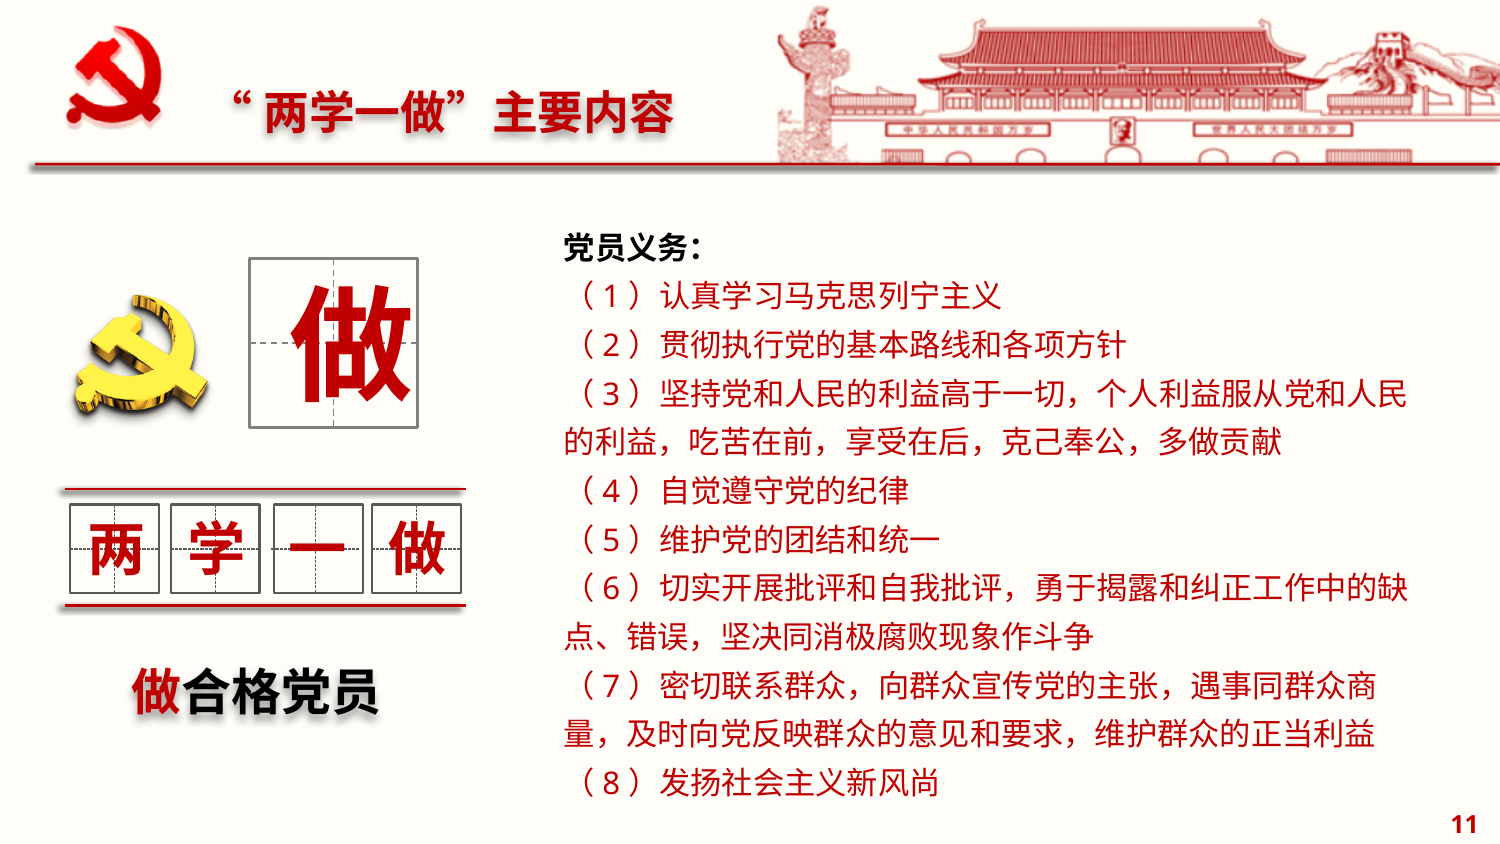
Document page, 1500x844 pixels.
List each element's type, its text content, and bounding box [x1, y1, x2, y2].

picture [773, 0, 1500, 163]
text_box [249, 258, 419, 428]
text_box “两学一做”主要内容 [192, 76, 750, 146]
picture [69, 293, 213, 421]
text_box 党员义务： （1）认真学习马克思列宁主义 （2）贯彻执行党的基本路线和各项方针 （3）坚持党和人民的利益高于一切，个人利益服从党和人民的利益，吃苦在前，享受在后，克己奉公，多做贡献 （4）自觉遵守党的纪律 （5）维护党的团结和统一 （6）切实开展批评和自我批评，勇于揭露和纠正工作中的缺点、错误，坚决同消极腐败现象作斗争 （7）密切联系群众，向群众宣传党的主张，遇事同群众商量，及时向党反映群众的意见和要求，维护群众的正当利益 （8）发扬社会主义新风尚 [549, 209, 1436, 808]
picture [34, 0, 184, 165]
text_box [69, 504, 461, 594]
text_box 做合格党员 [116, 653, 397, 729]
text_box 11 [1394, 803, 1494, 844]
